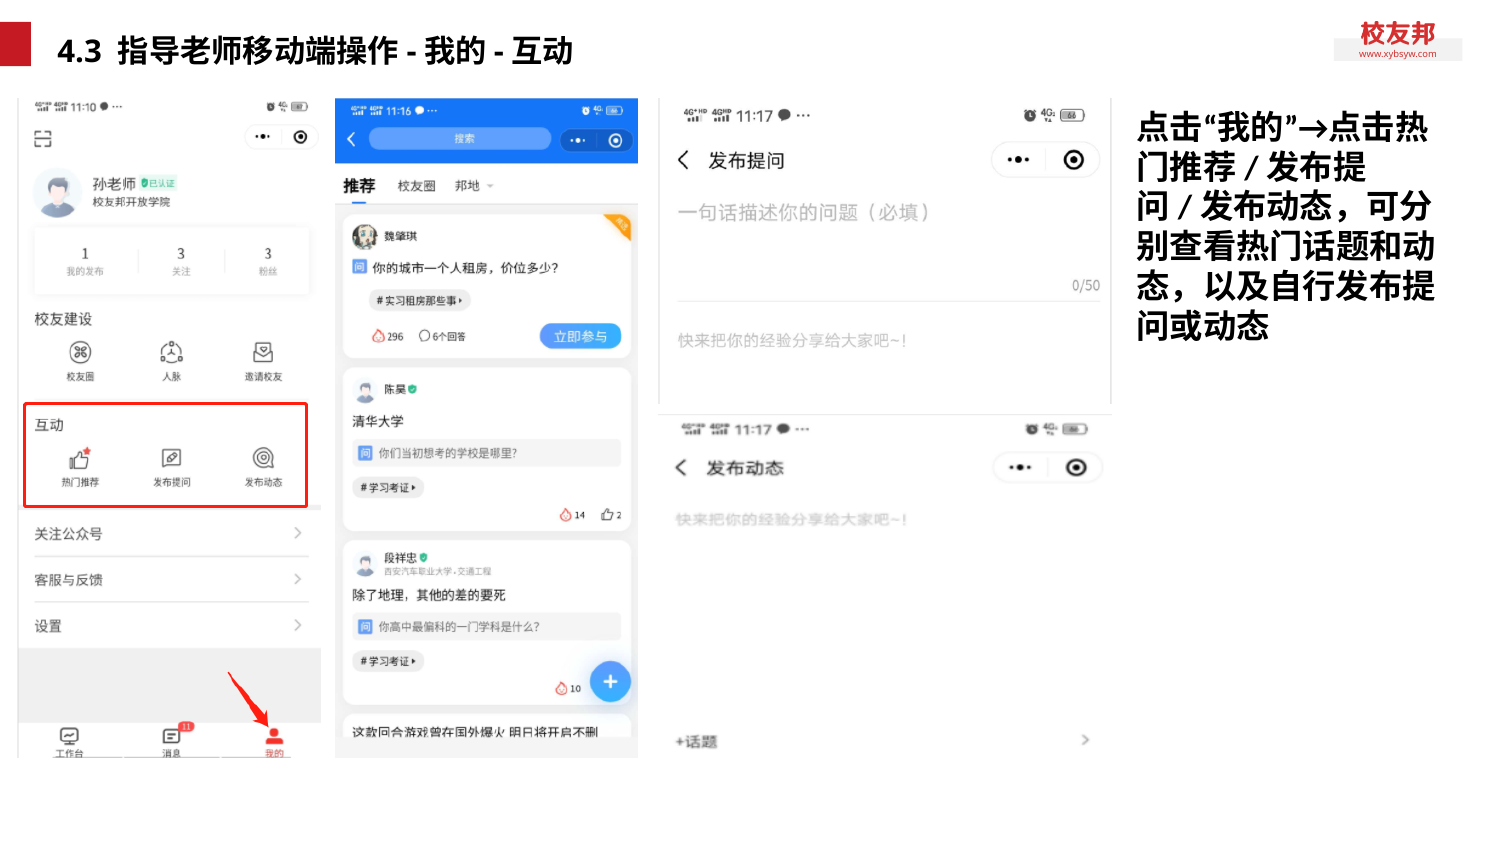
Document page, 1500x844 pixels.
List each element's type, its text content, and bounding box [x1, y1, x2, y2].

picture [658, 414, 1112, 758]
picture [335, 98, 638, 758]
picture [1361, 21, 1435, 45]
title 4.3 指导老师移动端操作-我的-互动 [42, 11, 1037, 77]
text_box 点击“我的”→点击热门推荐/发布提问/发布动态，可分别查看热门话题和动态，以及自行发布提问或动态 [1121, 98, 1472, 393]
picture [658, 98, 1112, 404]
picture [17, 98, 321, 759]
